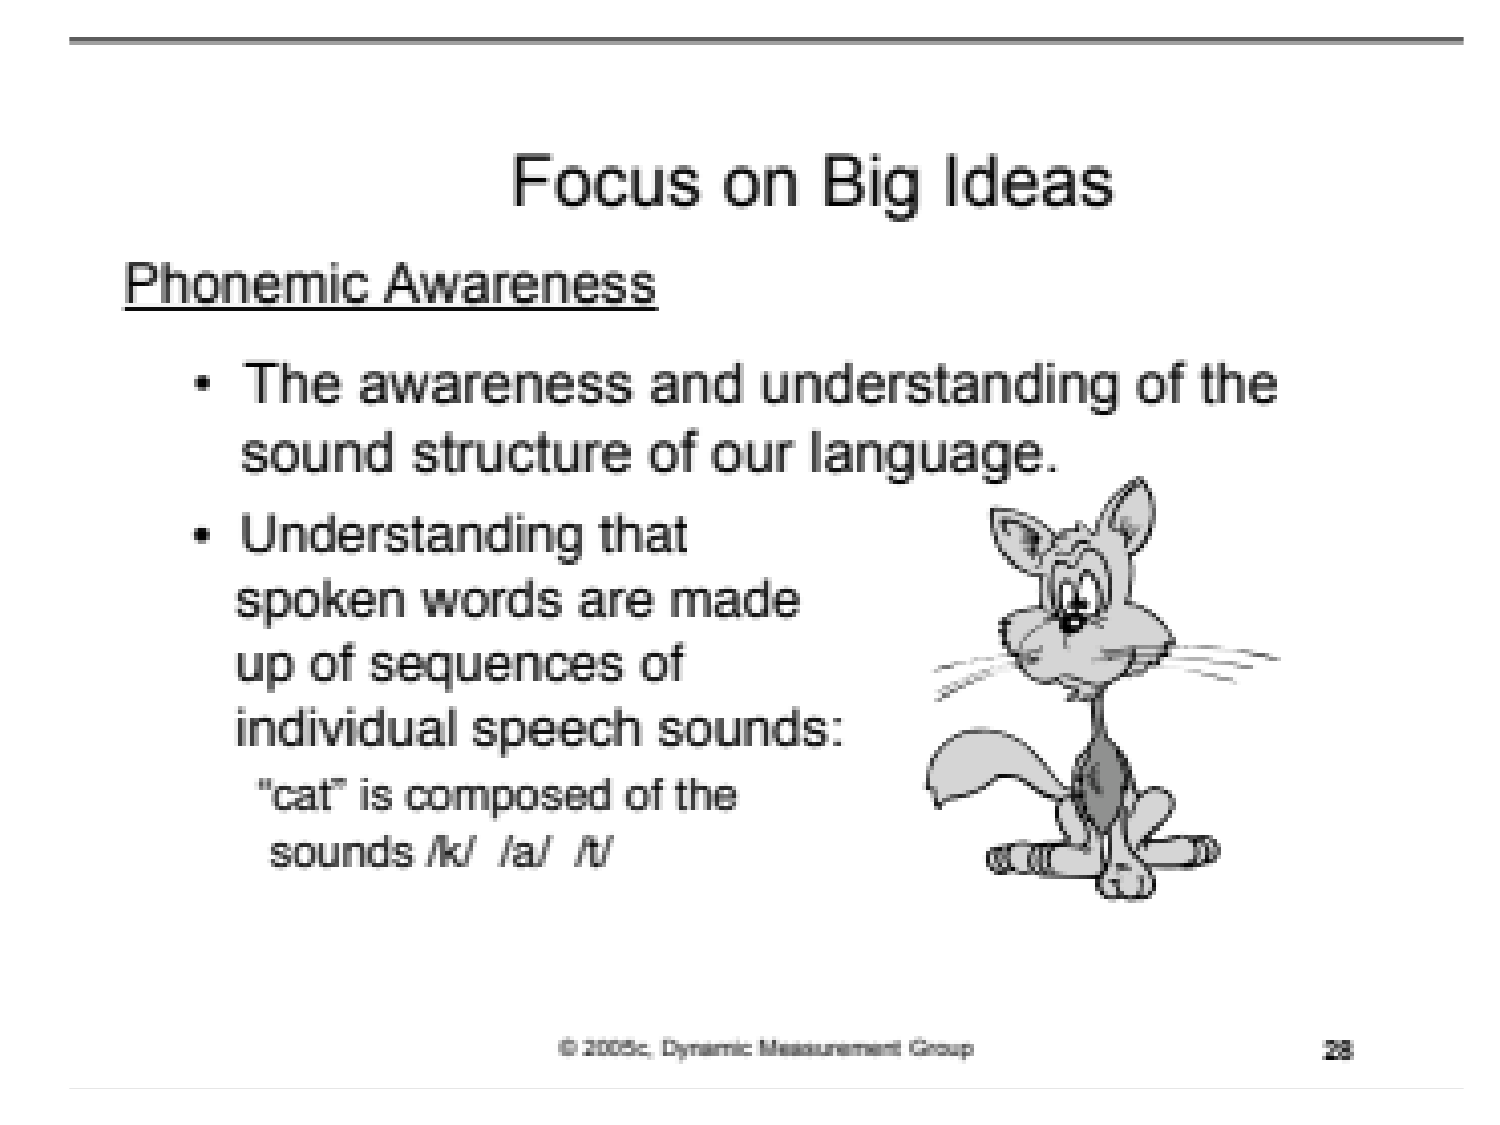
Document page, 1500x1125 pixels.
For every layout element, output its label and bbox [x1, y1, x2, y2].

picture [69, 37, 1464, 1089]
